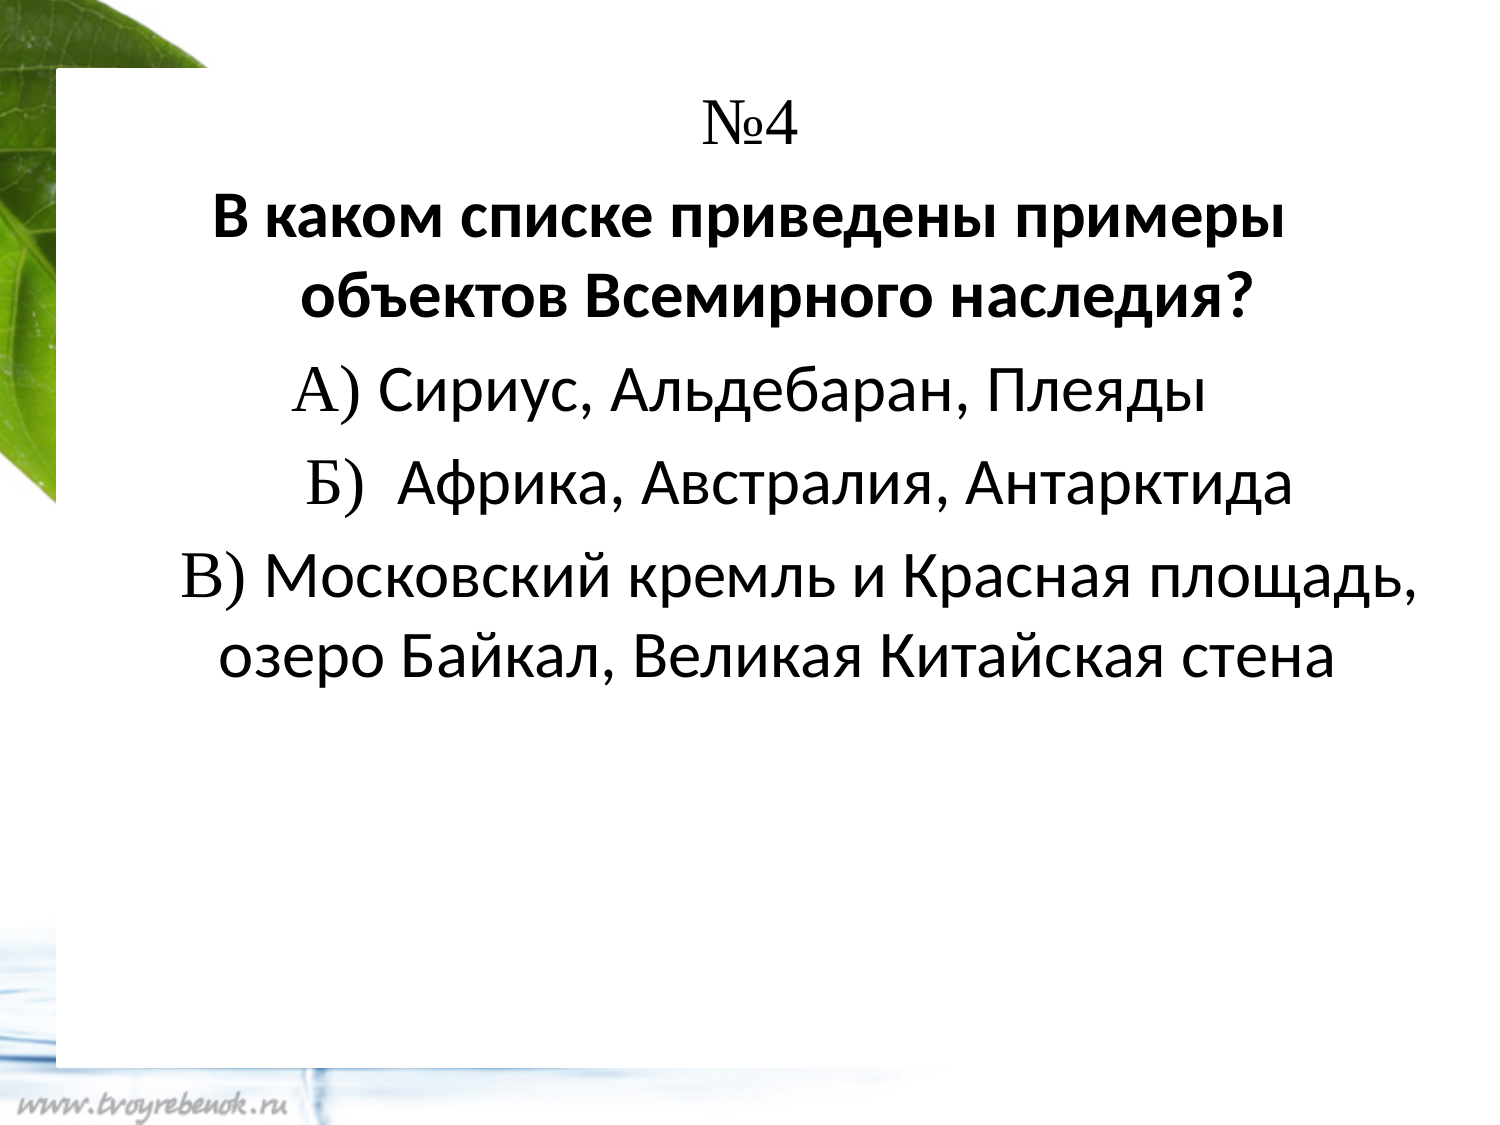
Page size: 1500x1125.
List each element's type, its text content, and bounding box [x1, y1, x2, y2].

picture [0, 0, 1500, 1125]
list №4 В каком списке приведены примеры объектов Всемирного наследия? А) Сириус, Альдебаран, Плеяды Б) Африка, Австралия, Антарктида В) Московский кремль и Красная площадь, озеро Байкал, Великая Китайская стена [56, 68, 1443, 1068]
